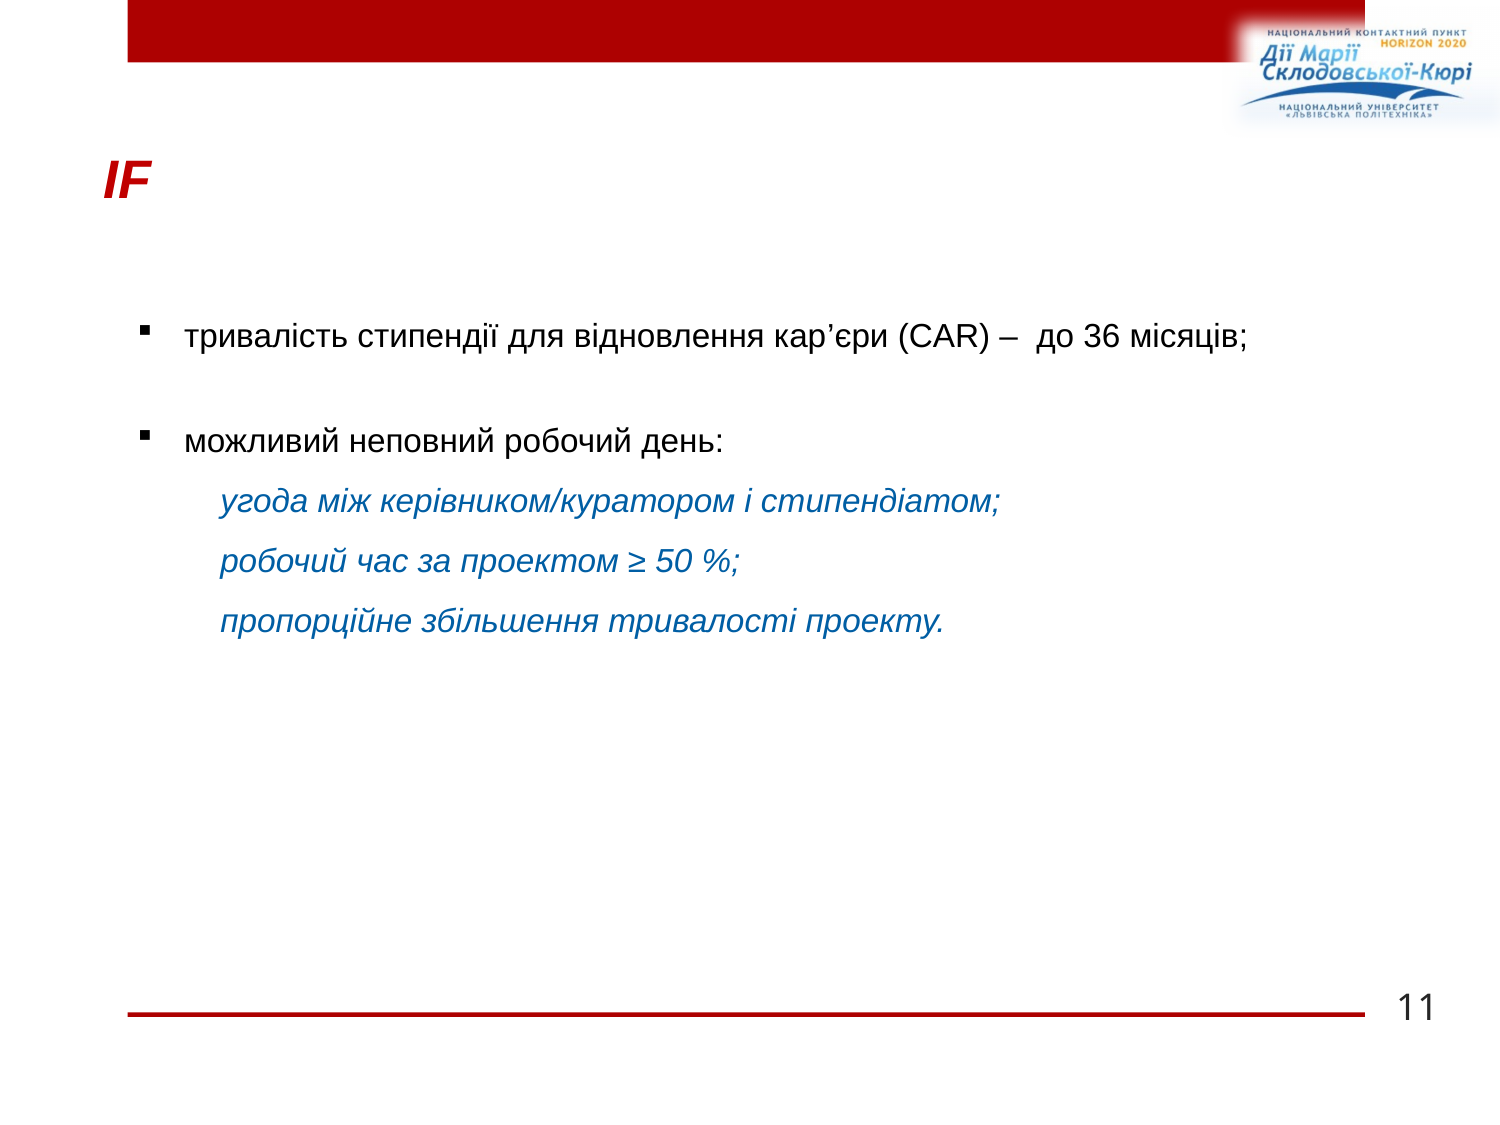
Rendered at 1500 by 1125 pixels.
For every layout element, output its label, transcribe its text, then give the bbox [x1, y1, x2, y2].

picture [1220, 4, 1500, 138]
text_box тривалість стипендії для відновлення кар’єри (CAR) – до 36 місяців; можливий неповний робочий день: угода між керівником/куратором і стипендіатом; робочий час за проектом ≥ 50 %; пропорційне збільшення тривалості проекту. [122, 267, 1446, 706]
text_box IF [88, 137, 207, 217]
slide_number 11 [1328, 975, 1454, 1036]
